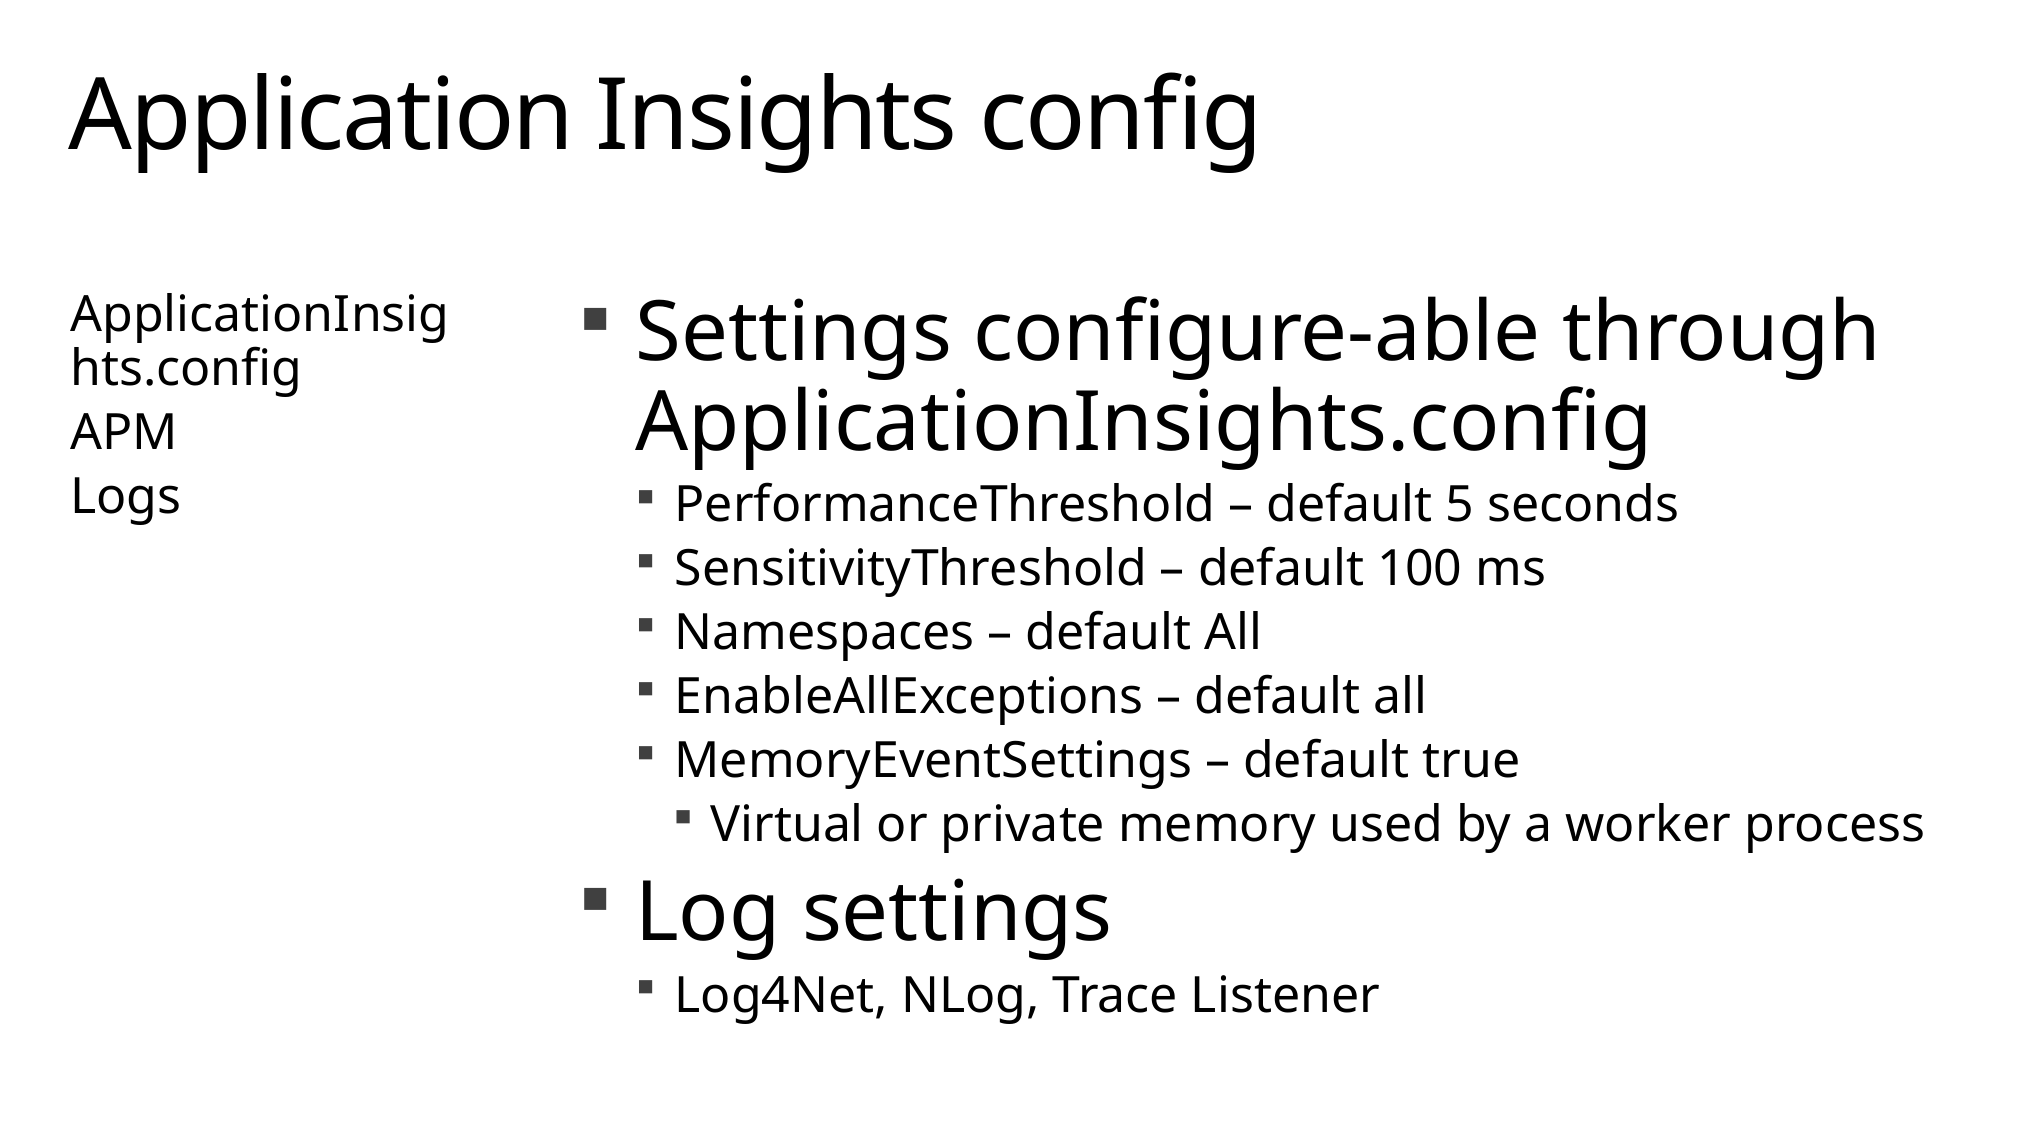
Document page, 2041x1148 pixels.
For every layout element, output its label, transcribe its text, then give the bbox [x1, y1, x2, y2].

list ApplicationInsights.config APM Logs [46, 273, 497, 1099]
title Application Insights config [45, 48, 1996, 199]
list Settings configure-able through ApplicationInsights.config PerformanceThreshold – default 5 seconds SensitivityThreshold – default 100 ms Namespaces – default All EnableAllExceptions – default all MemoryEventSettings – default true Virtual or private memory used by a worker process Log settings Log4Net, NLog, Trace Listener [555, 273, 1996, 1099]
